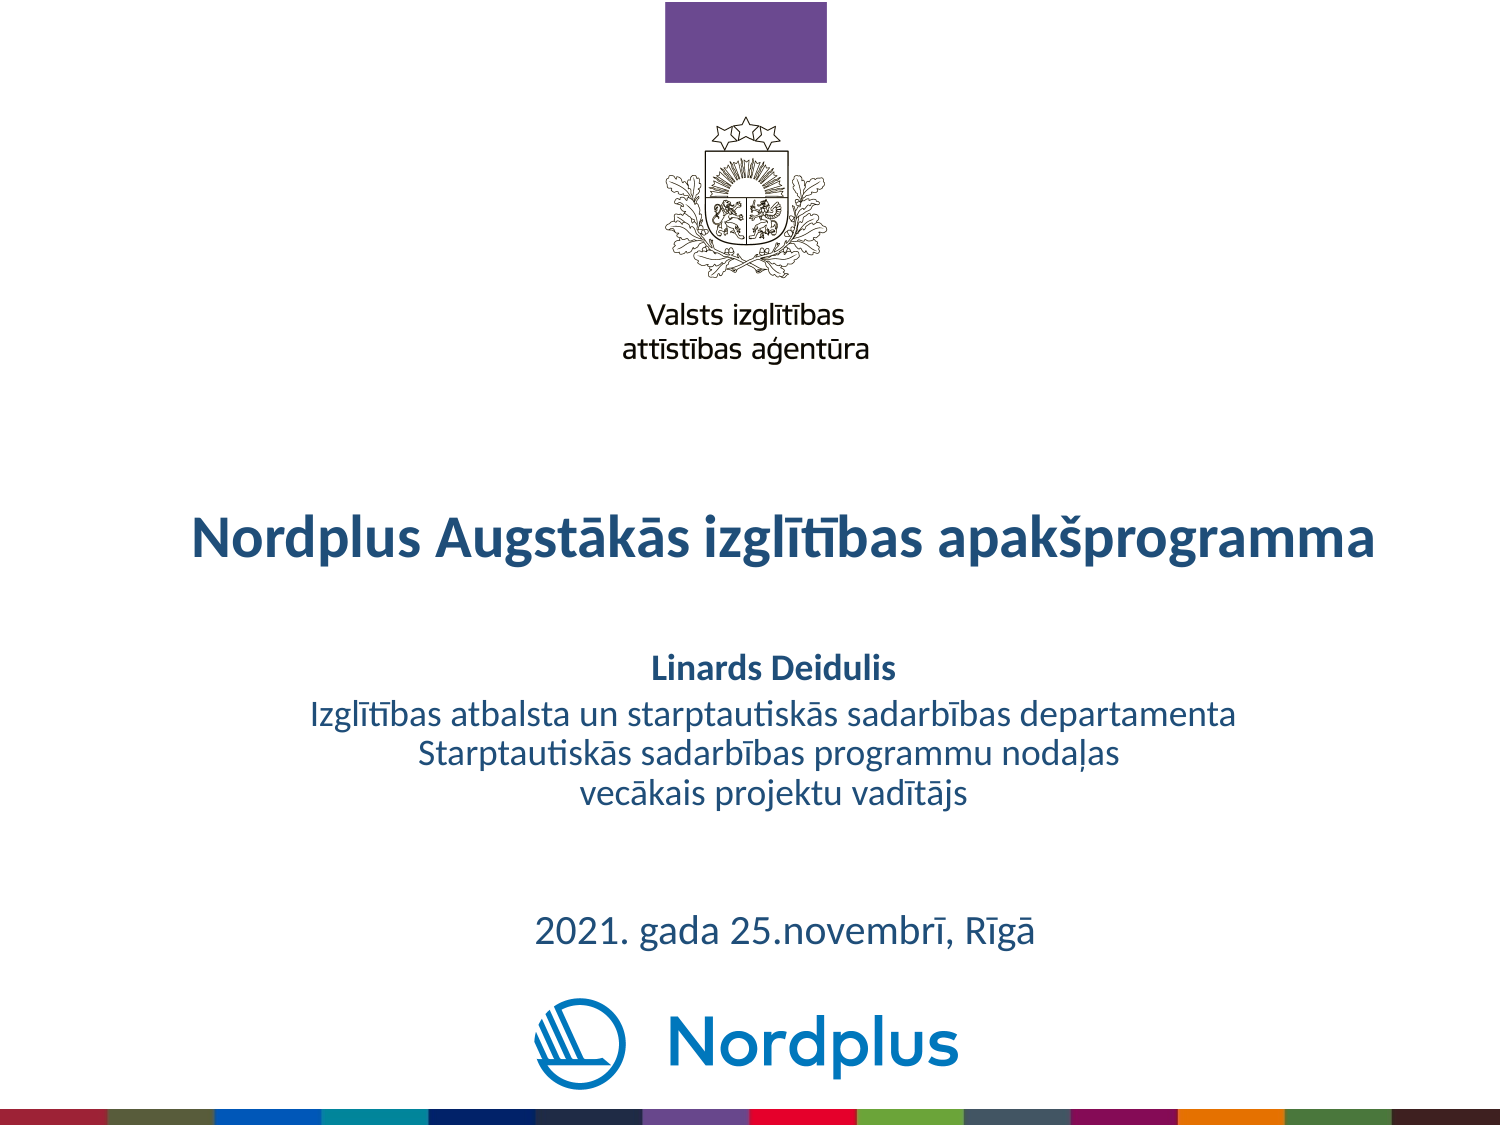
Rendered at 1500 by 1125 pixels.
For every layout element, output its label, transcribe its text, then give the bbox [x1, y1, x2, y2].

title Nordplus Augstākās izglītības apakšprogramma [175, 456, 1394, 579]
picture [0, 0, 1500, 1125]
text_box Linards Deidulis Izglītības atbalsta un starptautiskās sadarbības departamenta Starptautiskās sadarbības programmu nodaļas vecākais projektu vadītājs [197, 641, 1350, 821]
text_box 2021. gada 25.novembrī, Rīgā [318, 894, 1252, 995]
